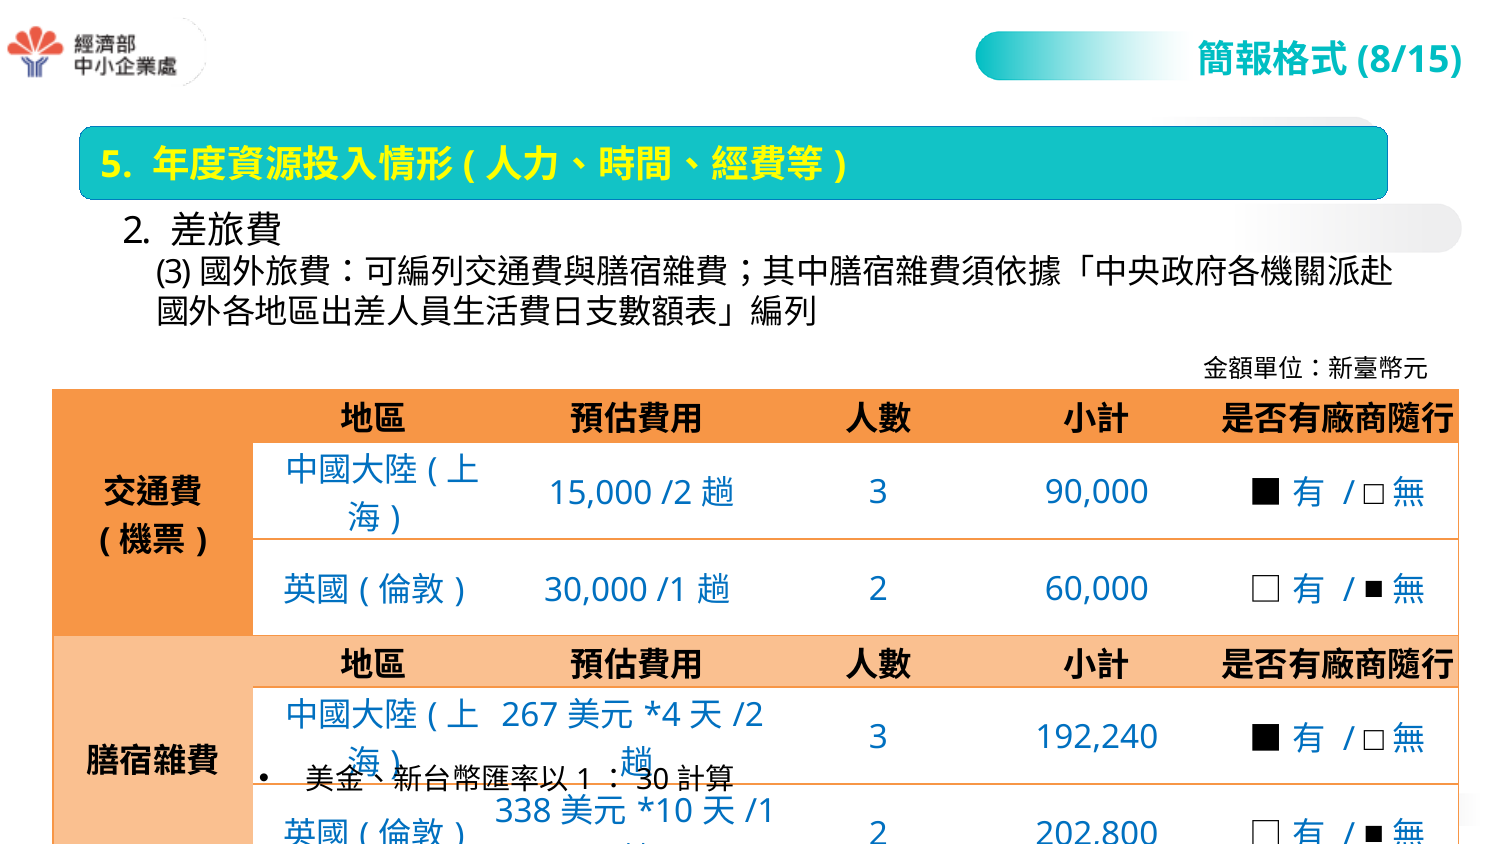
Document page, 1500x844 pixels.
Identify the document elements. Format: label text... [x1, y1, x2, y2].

table_header 人數 [780, 391, 976, 441]
table_header 地區 [253, 391, 494, 441]
table_cell 英國(倫敦) [253, 540, 494, 635]
table_cell 人數 [780, 636, 976, 686]
table_cell 3 [780, 443, 976, 538]
table_cell 2 [780, 540, 976, 635]
table_cell 338美元*10天/1趟 [494, 785, 780, 844]
table_cell 小計 [976, 636, 1217, 686]
table_cell 3 [780, 688, 976, 783]
table_header 預估費用 [494, 391, 780, 441]
slide_number 10 [1459, 787, 1464, 833]
table_cell 是否有廠商隨行 [1217, 636, 1458, 686]
table_cell ■有 / □無 [1217, 688, 1458, 783]
table_cell 膳宿雜費 [54, 636, 253, 844]
table_cell 2 [780, 785, 976, 844]
text_box 5. 年度資源投入情形(人力、時間、經費等) [79, 126, 1388, 200]
text_box 金額單位：新臺幣元 [1189, 344, 1444, 390]
table_cell 60,000 [976, 540, 1217, 635]
table_cell 90,000 [976, 443, 1217, 538]
table_cell □有 / ■無 [1217, 540, 1458, 635]
table_cell 15,000 /2趟 [494, 443, 780, 538]
table_cell ■有 / □無 [1217, 443, 1458, 538]
table_cell 267美元*4天/2趟 [494, 688, 780, 783]
table_cell 地區 [253, 636, 494, 686]
table_cell 預估費用 [494, 636, 780, 686]
table_cell □有 / ■無 [1217, 785, 1458, 844]
text_box 2. 差旅費 (3)國外旅費：可編列交通費與膳宿雜費；其中膳宿雜費須依據「中央政府各機關派赴國外各地區出差人員生活費日支數額表」編列 [120, 185, 1412, 331]
table_header 小計 [976, 391, 1217, 441]
picture [0, 0, 1500, 844]
table_cell 英國(倫敦) [253, 803, 494, 844]
table_header 是否有廠商隨行 [1217, 391, 1458, 441]
table_cell 202,800 [976, 785, 1217, 844]
table_cell 30,000 /1趟 [494, 540, 780, 635]
text_box 美金、新台幣匯率以1：30計算 [244, 752, 750, 803]
table_cell 192,240 [976, 688, 1217, 783]
list 簡報格式(8/15) [952, 27, 1478, 131]
table_cell 中國大陸(上海) [253, 688, 494, 752]
table_header 交通費 (機票) [54, 391, 253, 635]
table_cell 中國大陸(上海) [253, 443, 494, 538]
